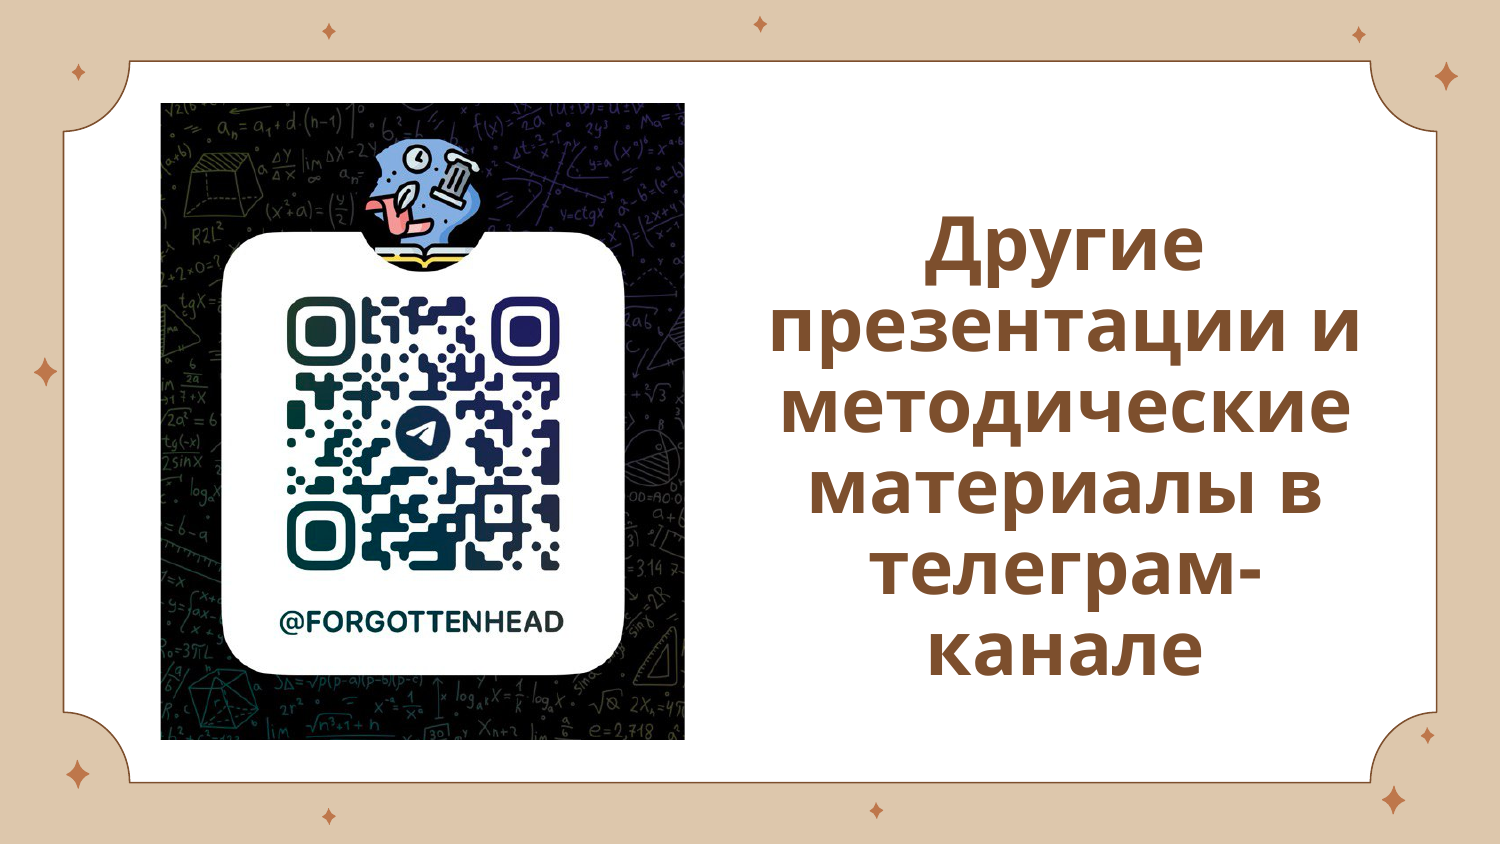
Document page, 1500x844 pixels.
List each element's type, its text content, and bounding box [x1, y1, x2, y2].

title Другие презентации и методические материалы в телеграм-канале [750, 252, 1382, 707]
picture [160, 103, 685, 741]
